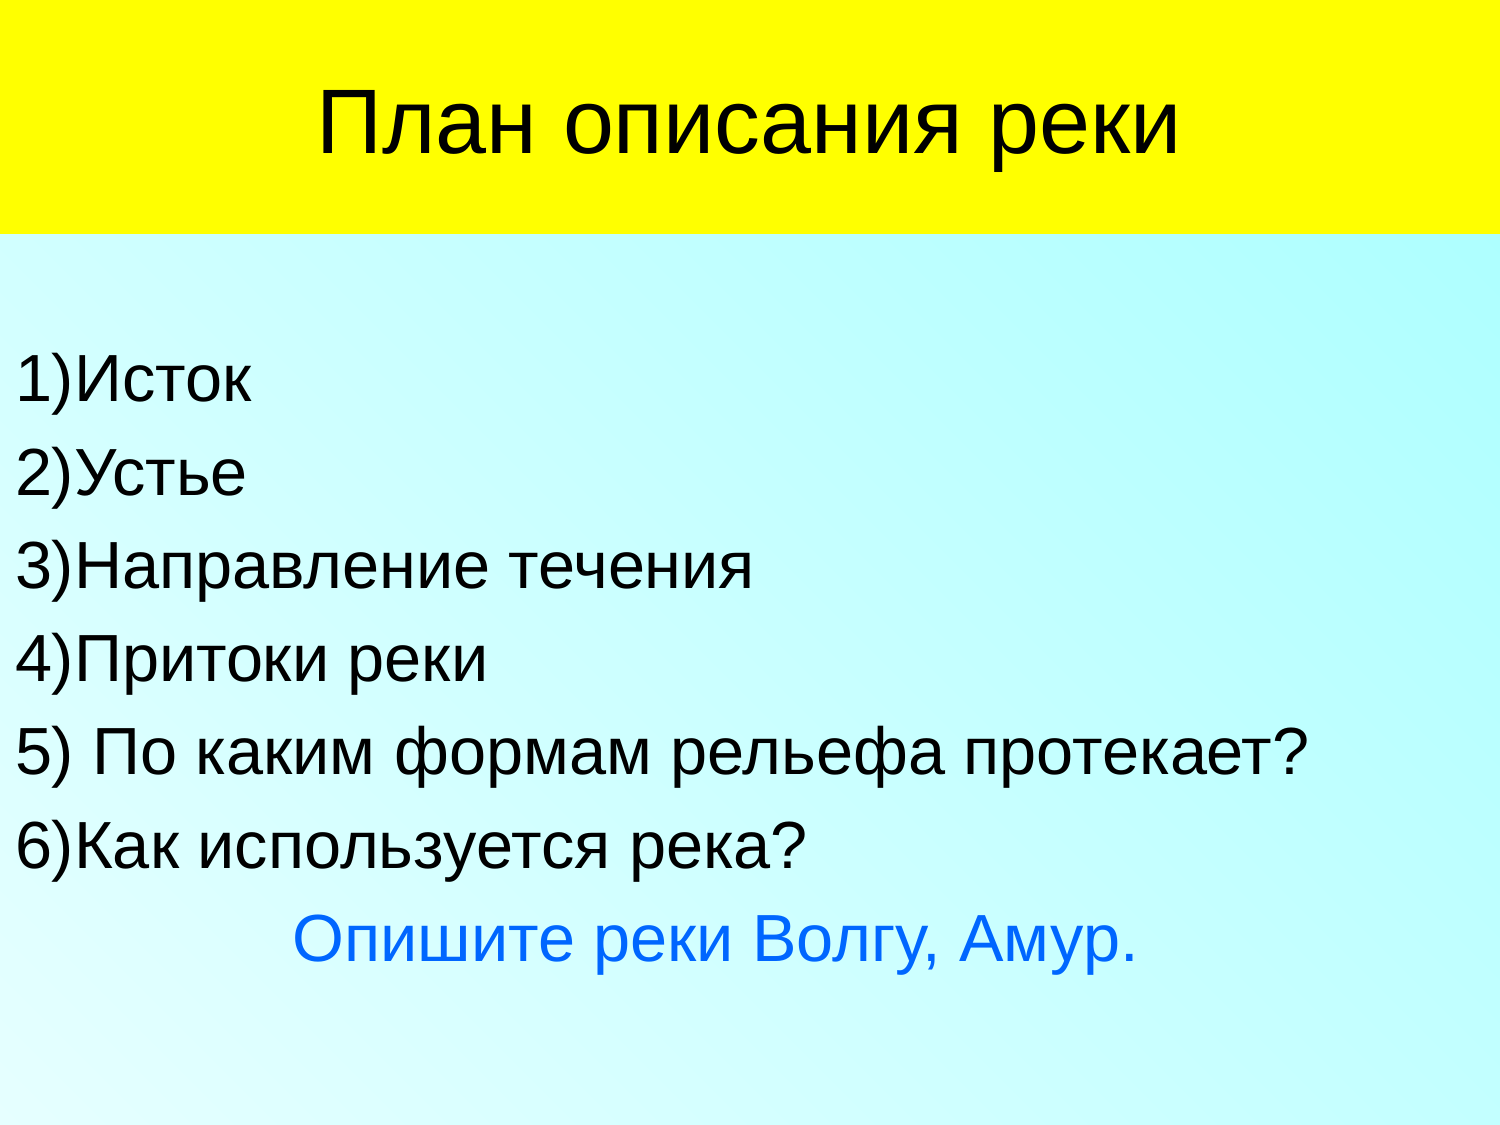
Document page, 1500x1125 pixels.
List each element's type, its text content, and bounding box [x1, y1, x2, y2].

list 1)Исток 2)Устье 3)Направление течения 4)Притоки реки 5) По каким формам рельефа протекает? 6)Как используется река? Опишите реки Волгу, Амур. [0, 234, 1500, 1125]
title План описания реки [0, 0, 1500, 234]
